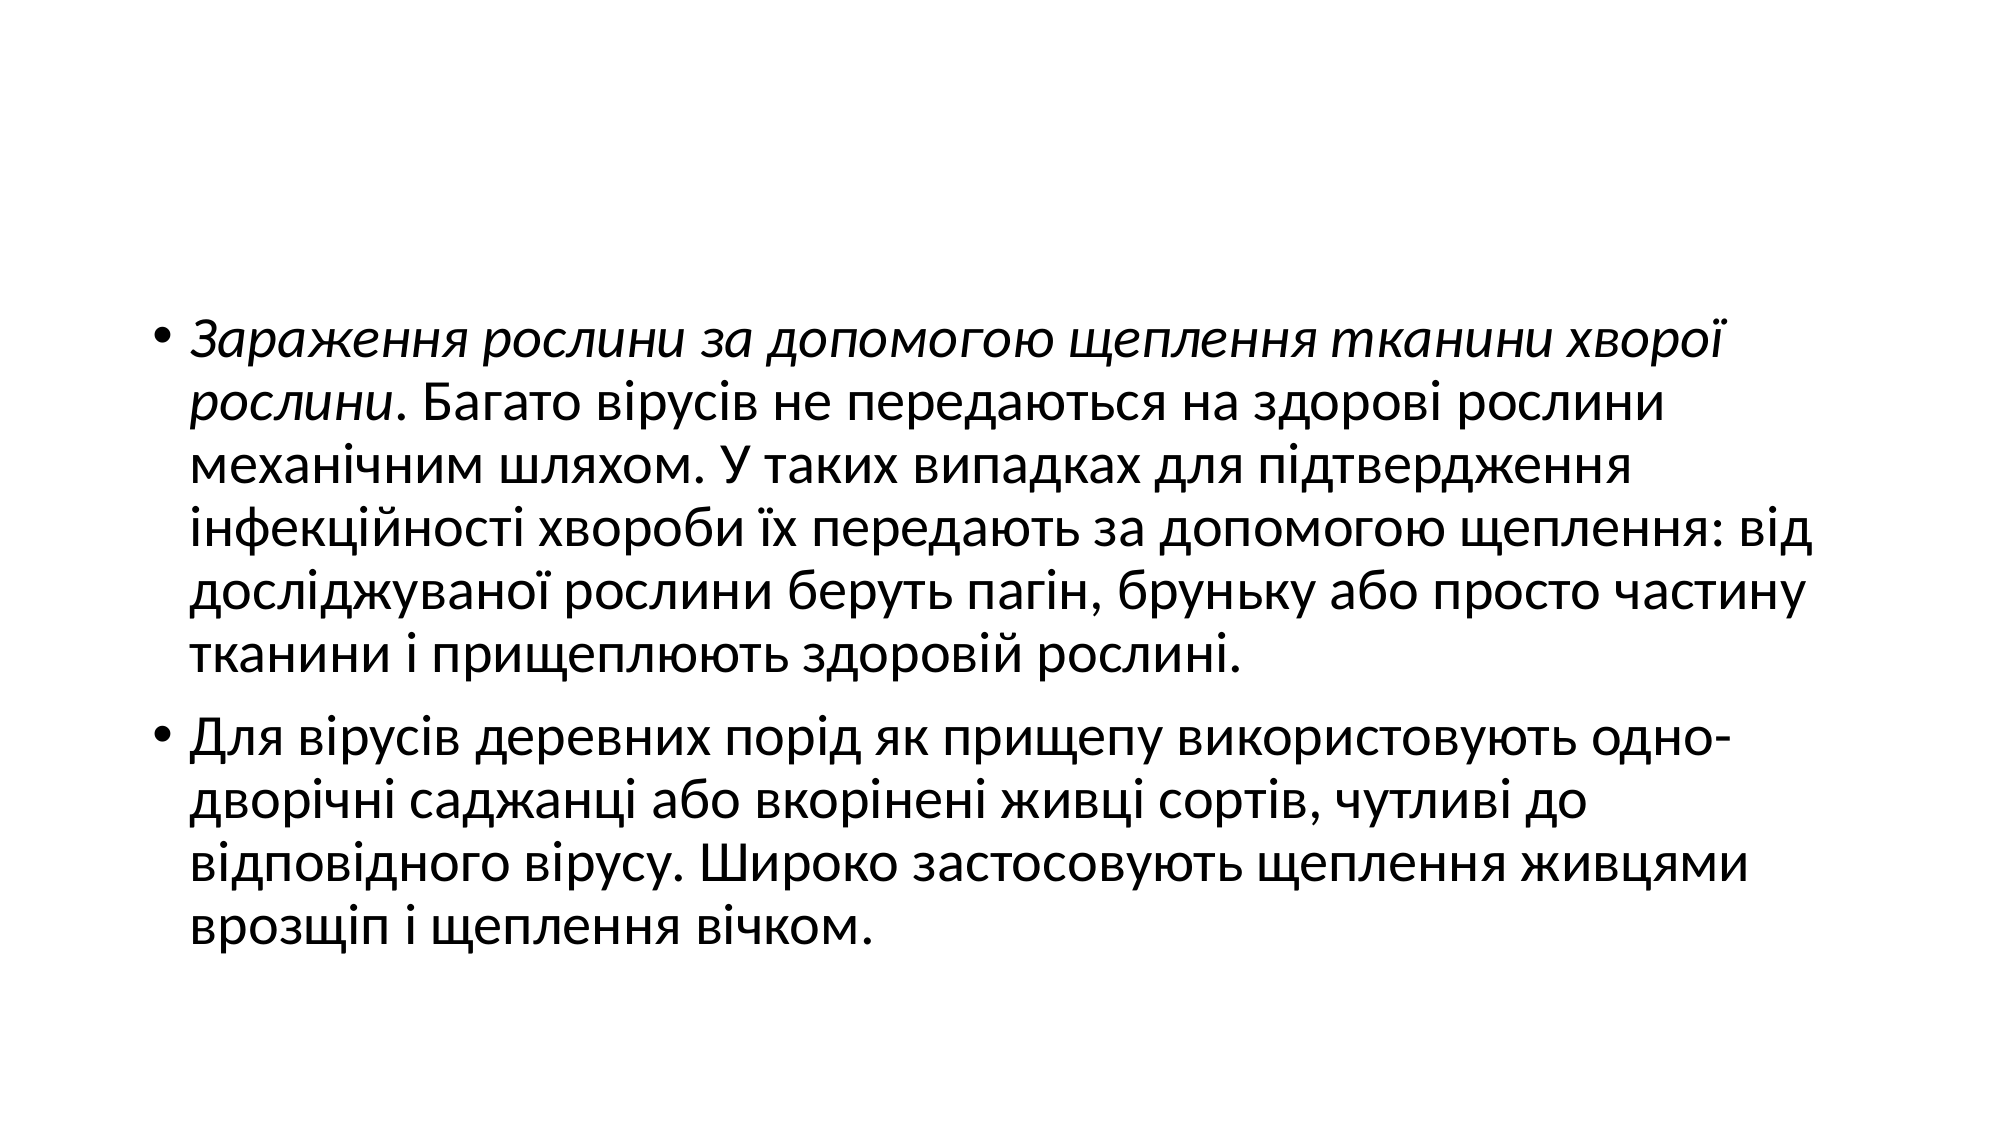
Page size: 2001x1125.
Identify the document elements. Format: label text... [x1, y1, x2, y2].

list Зараження рослини за допомогою щеплення тканини хворої рослини. Багато вірусів не передаються на здорові рослини механічним шляхом. У таких випадках для підтвердження інфекційності хвороби їх передають за допомогою щеплення: від досліджуваної рослини беруть пагін, бруньку або просто частину тканини і прищеплюють здоровій рослині. Для вірусів деревних порід як прищепу використовують одно-дворічні саджанці або вкорінені живці сортів, чутливі до відповідного вірусу. Широко застосовують щеплення живцями врозщіп і щеплення вічком. [137, 299, 1863, 1014]
